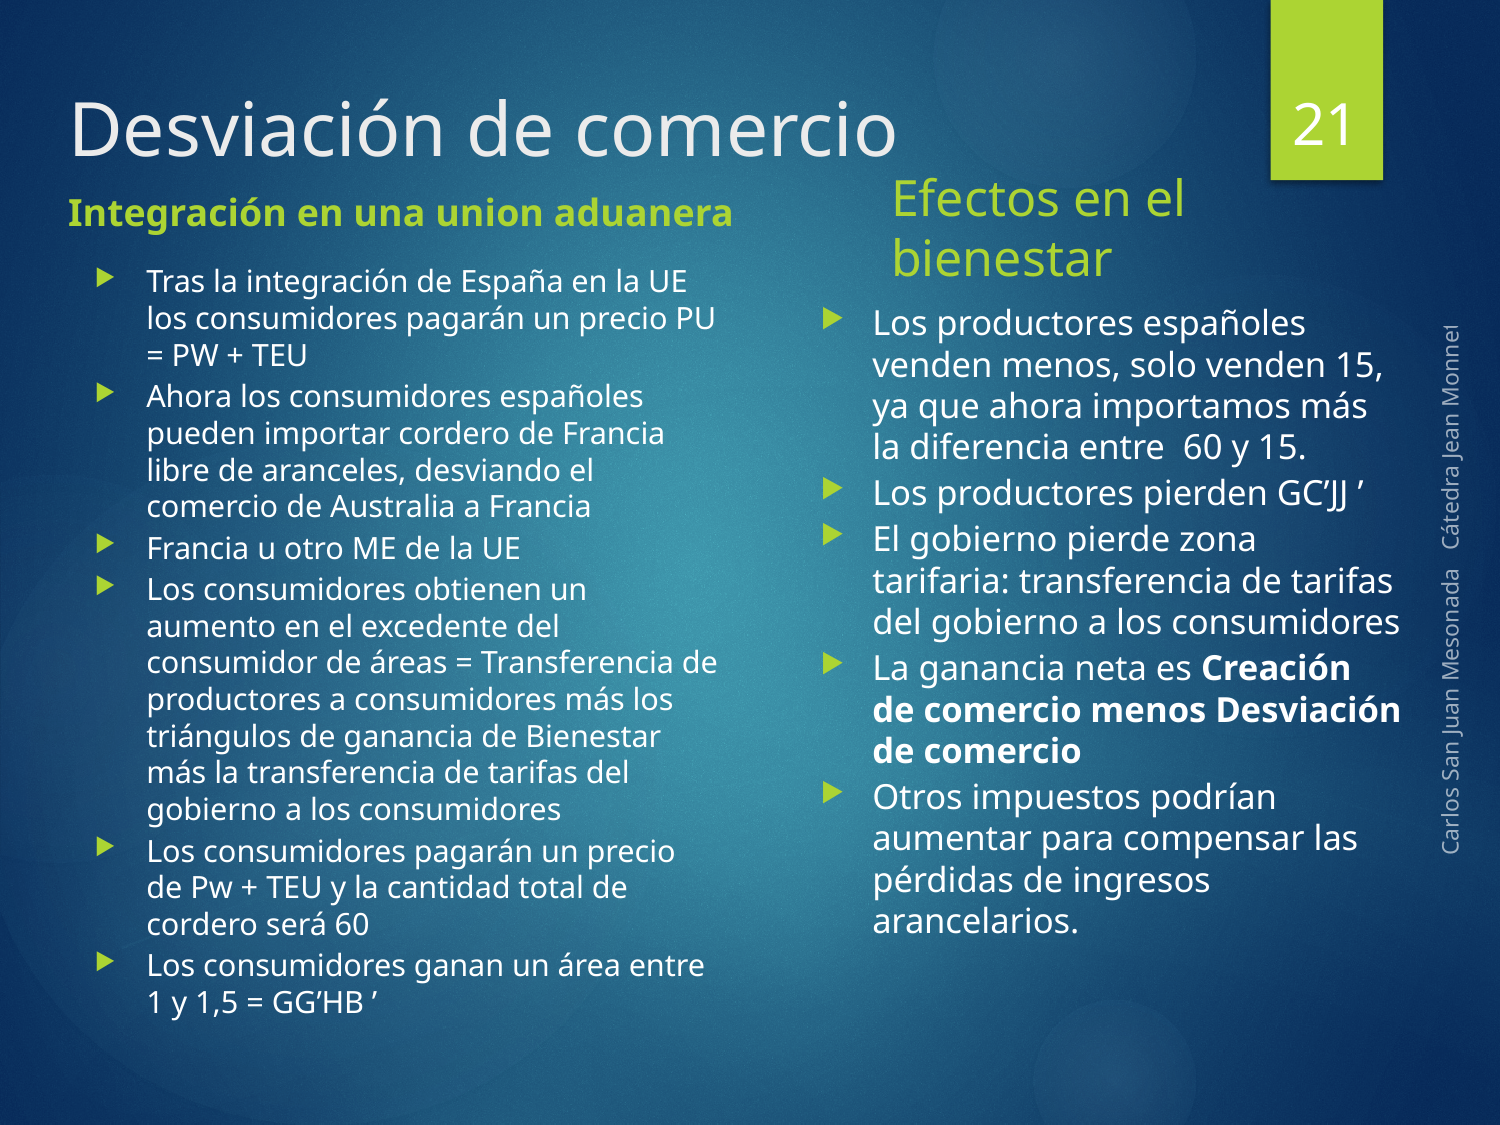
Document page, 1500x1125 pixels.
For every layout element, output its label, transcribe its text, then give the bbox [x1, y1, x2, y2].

list Tras la integración de España en la UE los consumidores pagarán un precio PU = PW + TEU Ahora los consumidores españoles pueden importar cordero de Francia libre de aranceles, desviando el comercio de Australia a Francia Francia u otro ME de la UE Los consumidores obtienen un aumento en el excedente del consumidor de áreas = Transferencia de productores a consumidores más los triángulos de ganancia de Bienestar más la transferencia de tarifas del gobierno a los consumidores Los consumidores pagarán un precio de Pw + TEU y la cantidad total de cordero será 60 Los consumidores ganan un área entre 1 y 1,5 = GG’HB ’ [79, 254, 733, 1076]
list Efectos en el bienestar [876, 199, 1417, 293]
slide_number 21 [1273, 48, 1378, 175]
list Integración en una union aduanera [53, 171, 809, 242]
list Los productores españoles venden menos, solo venden 15, ya que ahora importamos más la diferencia entre 60 y 15. Los productores pierden GC’JJ ’ El gobierno pierde zona tarifaria: transferencia de tarifas del gobierno a los consumidores La ganancia neta es Creación de comercio menos Desviación de comercio Otros impuestos podrían aumentar para compensar las pérdidas de ingresos arancelarios. [805, 293, 1417, 1026]
title Desviación de comercio [53, 74, 1237, 216]
footer Carlos San Juan Mesonada Cátedra Jean Monnet [1420, 237, 1471, 871]
